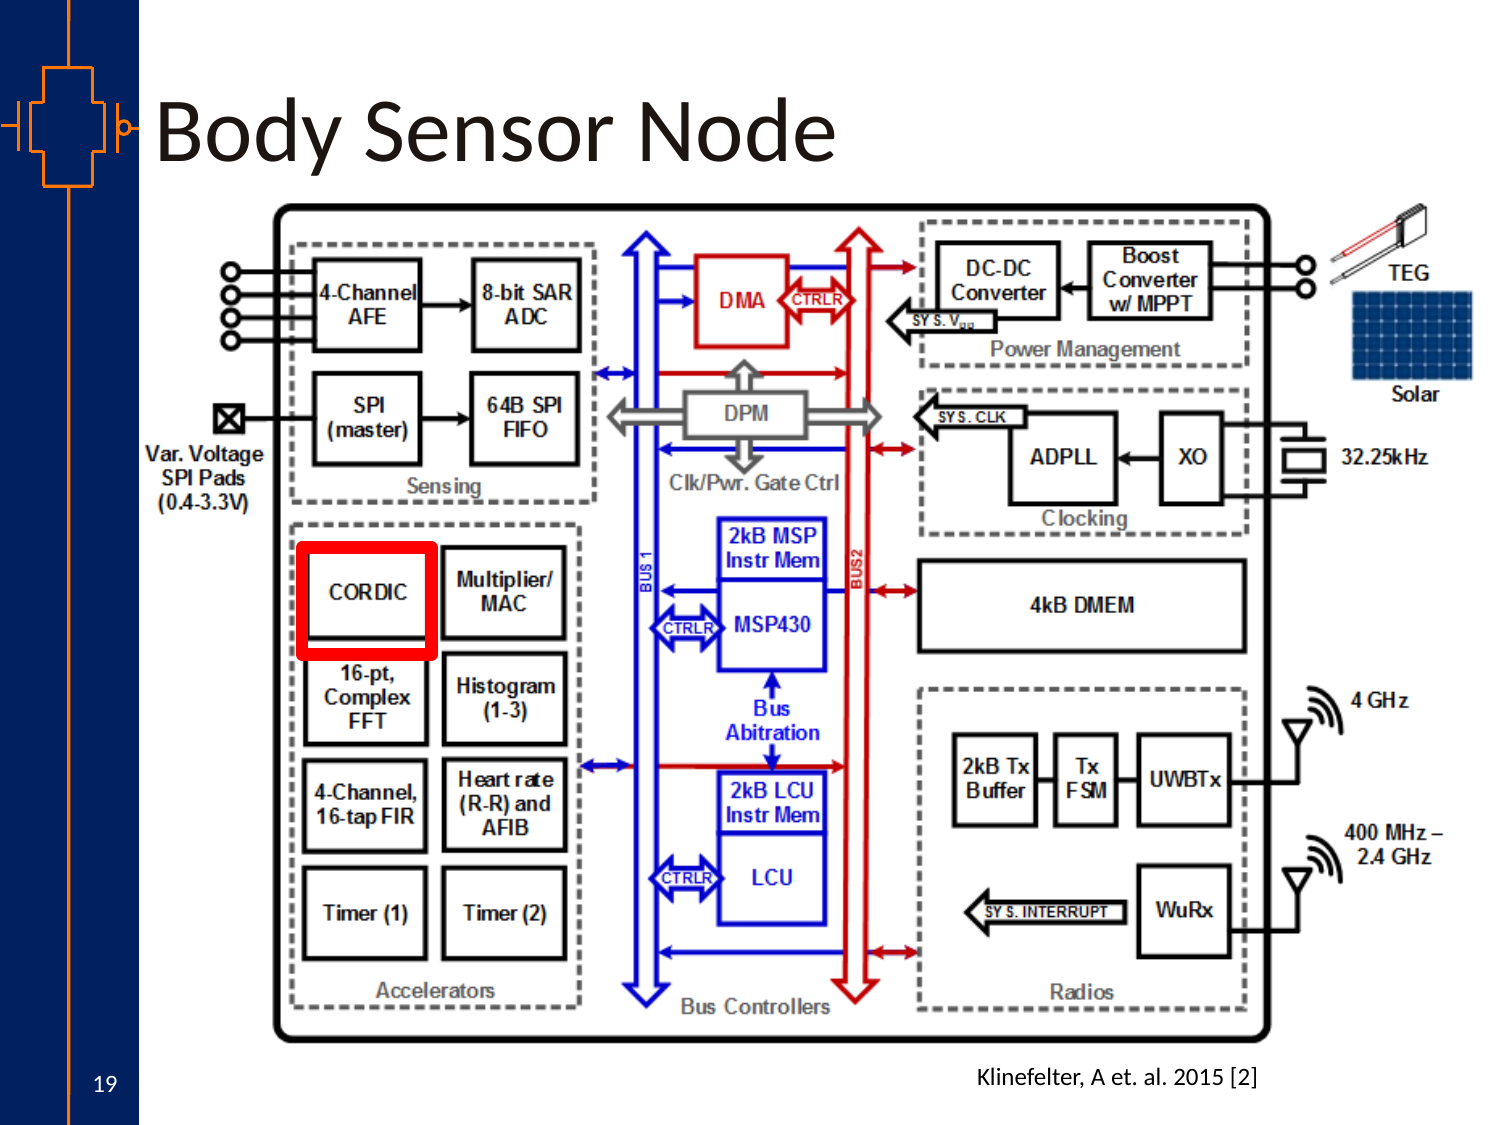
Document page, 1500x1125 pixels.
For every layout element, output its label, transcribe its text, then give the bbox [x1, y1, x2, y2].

text_box Klinefelter, A et. al. 2015 [2] [962, 1055, 1282, 1098]
picture [139, 202, 1485, 1046]
slide_number 19 [77, 1052, 140, 1113]
title Body Sensor Node [139, 0, 1500, 188]
